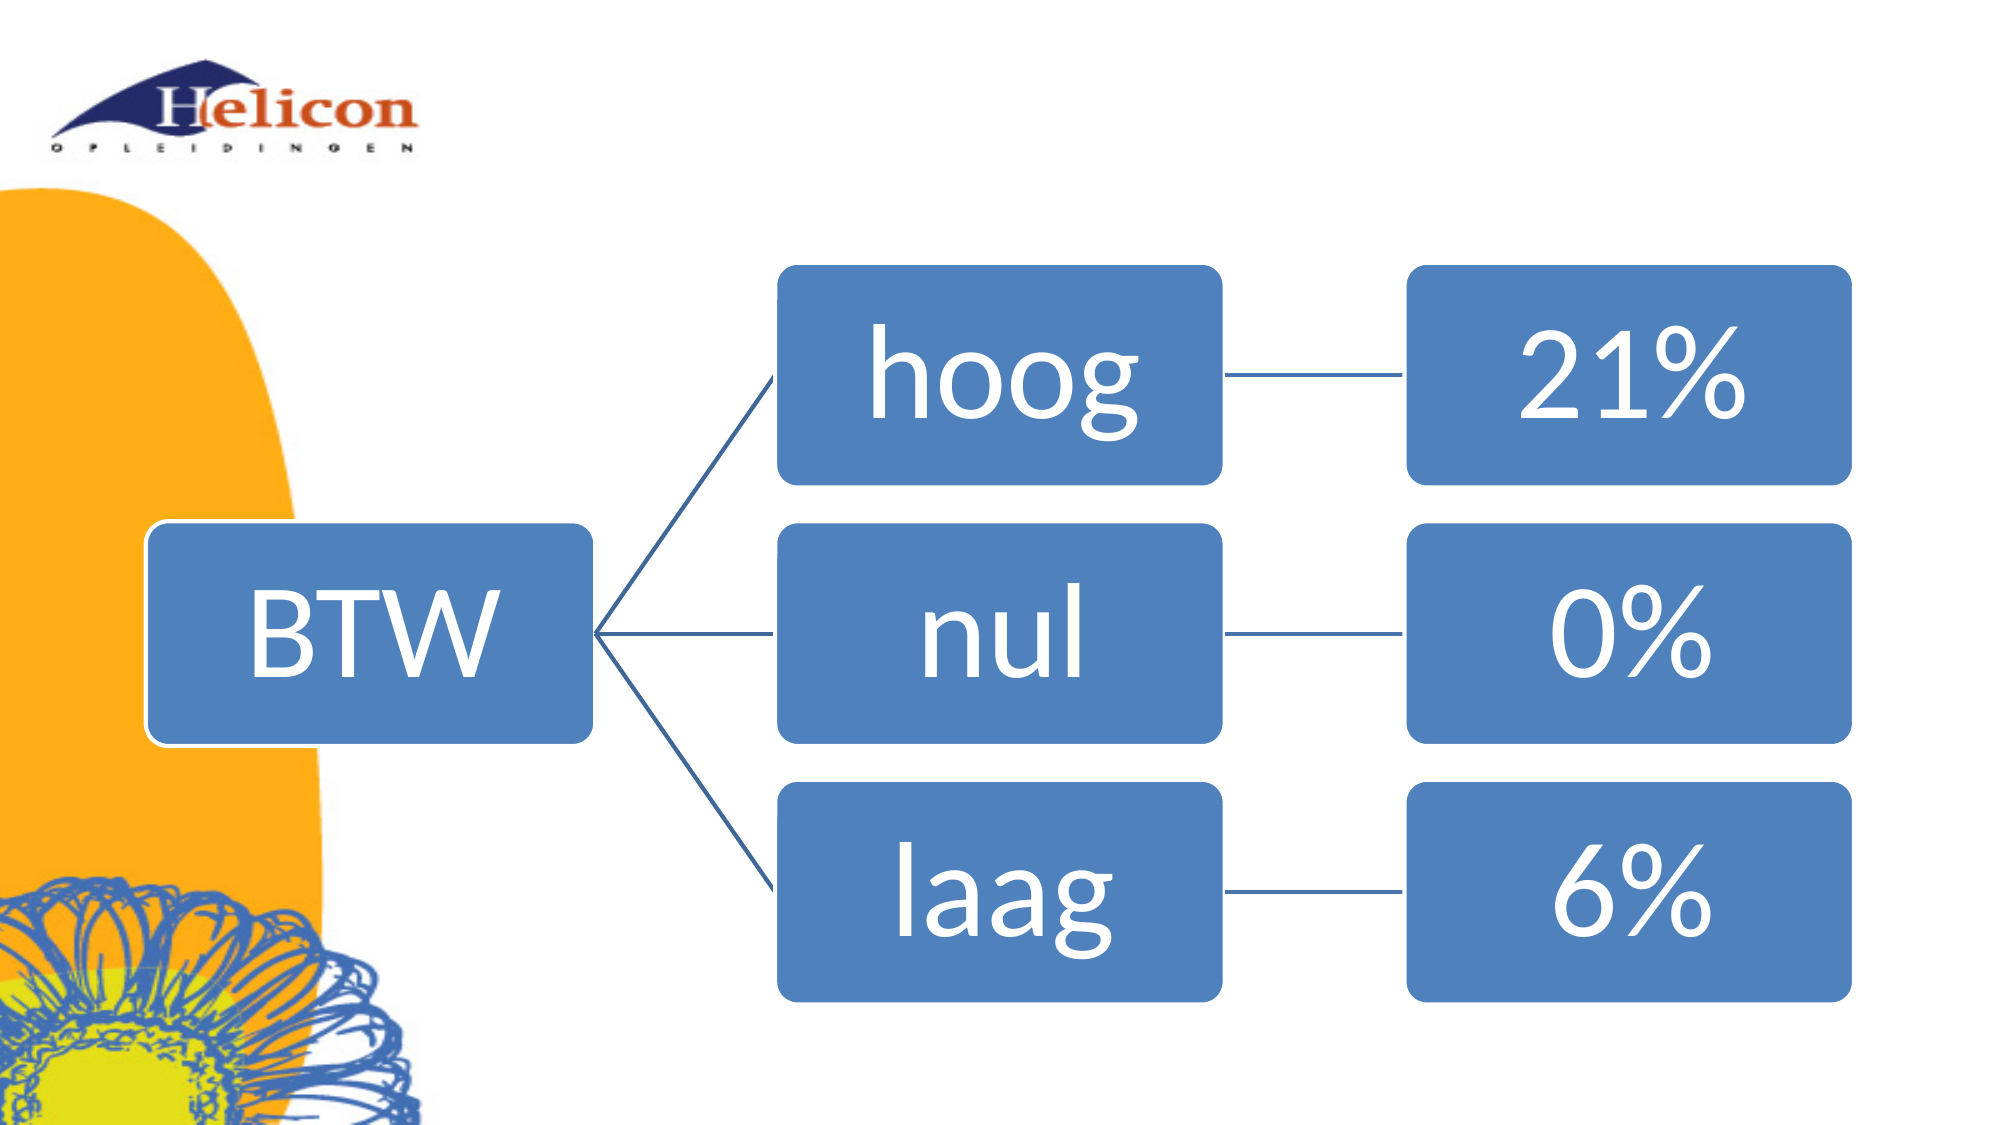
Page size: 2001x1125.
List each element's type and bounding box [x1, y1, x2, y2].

picture [0, 0, 2001, 1125]
list [99, 262, 1901, 1006]
